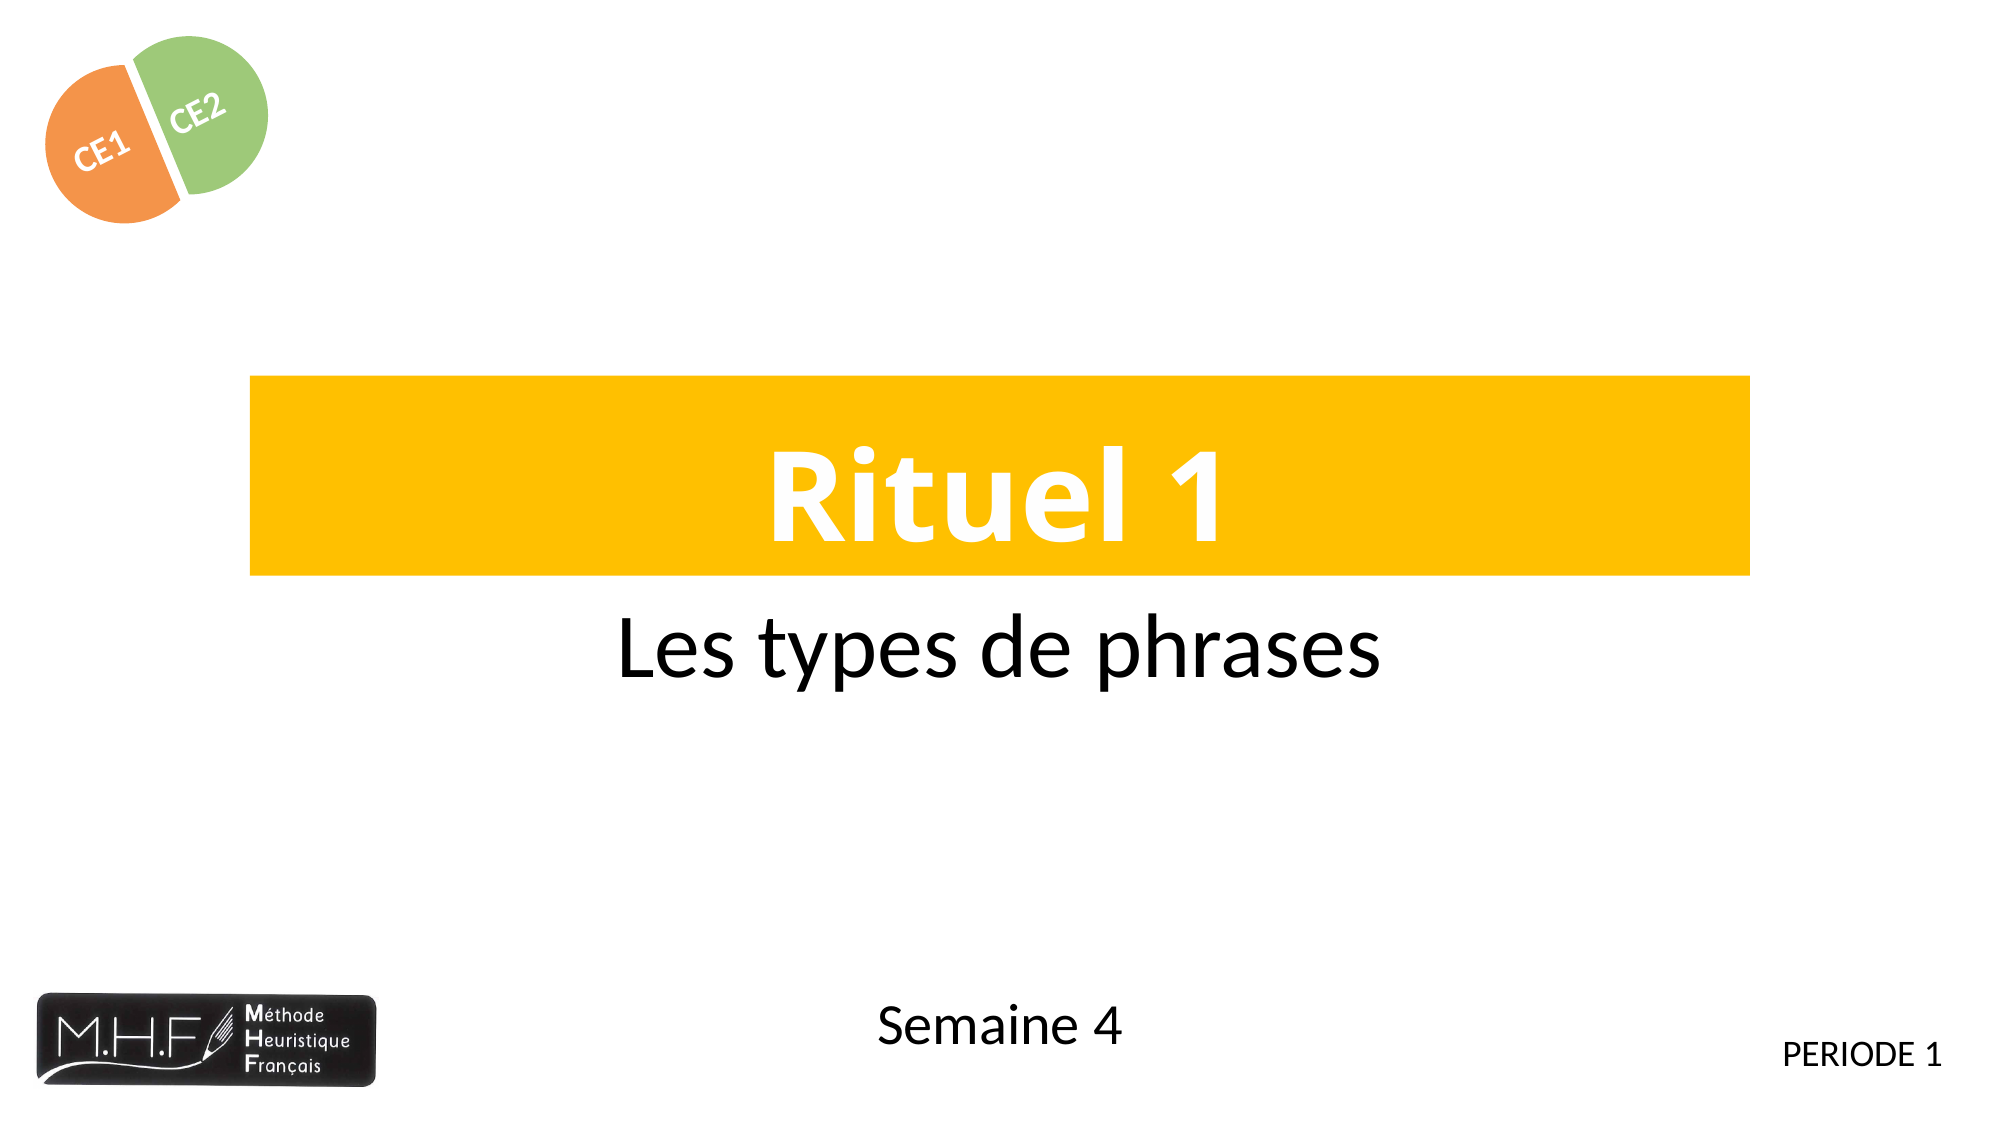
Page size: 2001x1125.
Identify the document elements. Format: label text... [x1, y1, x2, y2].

title Rituel 1 [249, 375, 1750, 576]
text_box PERIODE 1 [1750, 1021, 1967, 1082]
picture [33, 990, 379, 1089]
text_box Semaine 4 [249, 987, 1750, 1118]
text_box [45, 35, 269, 224]
subtitle Les types de phrases [249, 590, 1750, 863]
